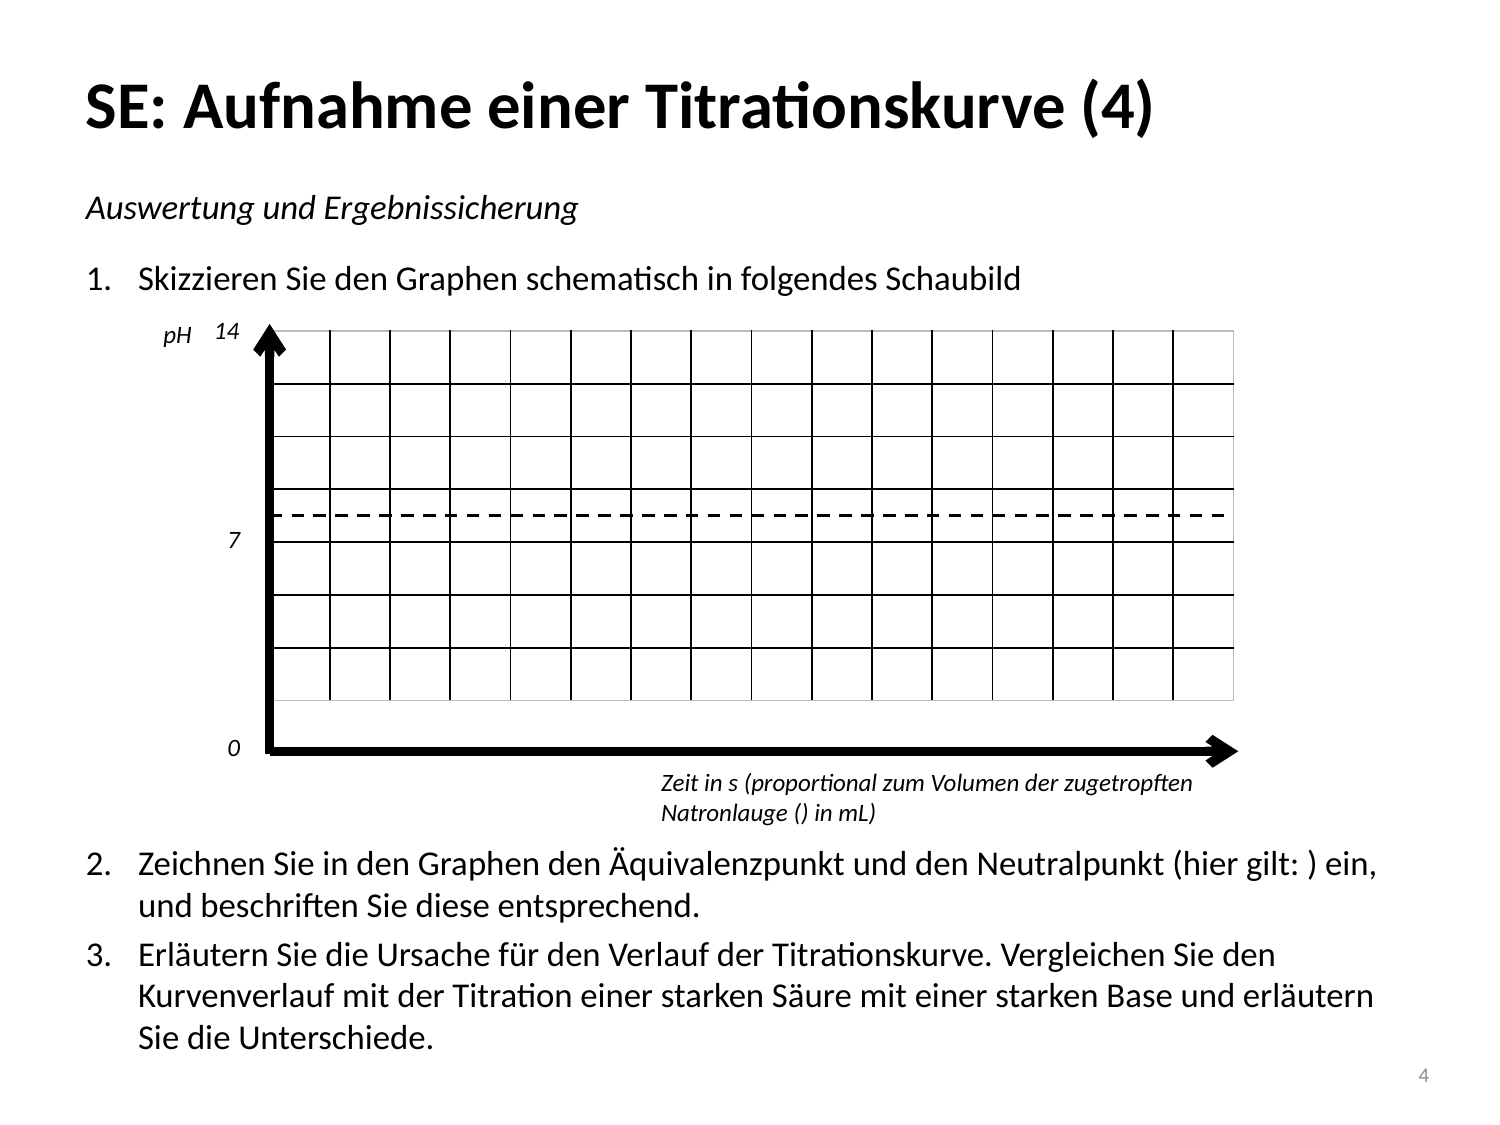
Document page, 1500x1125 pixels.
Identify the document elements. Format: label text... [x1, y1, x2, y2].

table_cell [1114, 385, 1172, 436]
table_cell [632, 649, 690, 700]
table_cell [1174, 385, 1233, 436]
table_cell [1114, 596, 1172, 647]
table_cell [933, 437, 992, 488]
table_cell [873, 596, 931, 647]
table_cell [451, 550, 510, 594]
table_cell [993, 596, 1052, 647]
table_cell [813, 550, 871, 594]
table_header [451, 332, 510, 383]
table_cell [511, 649, 570, 700]
table_header [1174, 332, 1233, 383]
table_header [873, 332, 931, 383]
table_cell [451, 490, 510, 540]
table_cell [331, 596, 389, 647]
table_cell [451, 596, 510, 647]
table_header [511, 332, 570, 383]
table_cell [572, 385, 630, 436]
text_box 7 [212, 516, 256, 562]
table_cell [511, 596, 570, 647]
table_cell [813, 596, 871, 647]
table_cell [873, 649, 931, 700]
table_cell [391, 649, 449, 700]
table_cell [572, 596, 630, 647]
table_header [391, 332, 449, 383]
table_cell [1174, 649, 1233, 700]
table_cell [632, 385, 690, 436]
table_cell [752, 550, 811, 594]
table_cell [1054, 490, 1112, 540]
table_cell [993, 385, 1052, 436]
table_header [331, 332, 389, 383]
table_cell [692, 490, 751, 540]
table_header [632, 332, 690, 383]
table_cell [632, 550, 690, 594]
table_header [275, 332, 329, 383]
table_cell [752, 596, 811, 647]
table_cell [752, 649, 811, 700]
text_box 0 [212, 724, 256, 770]
table_cell [1054, 649, 1112, 700]
table_cell [692, 649, 751, 700]
table_cell [752, 490, 811, 540]
table_cell [632, 490, 690, 540]
table_cell [813, 385, 871, 436]
table_cell [752, 385, 811, 436]
text_box pH [148, 311, 207, 356]
table_cell [391, 385, 449, 436]
table_cell [275, 385, 329, 436]
table_cell [873, 550, 931, 594]
title SE: Aufnahme einer Titrationskurve (4) [70, 70, 1430, 160]
table_cell [391, 437, 449, 488]
table_cell [692, 596, 751, 647]
table_cell [1174, 596, 1233, 647]
table_cell [451, 385, 510, 436]
table_cell [632, 596, 690, 647]
table_cell [1174, 437, 1233, 488]
table_cell [993, 649, 1052, 700]
table_cell [572, 550, 630, 594]
table_cell [813, 490, 871, 540]
table_header [993, 332, 1052, 383]
table_cell [572, 490, 630, 540]
table_cell [331, 437, 389, 488]
table_cell [511, 550, 570, 594]
table_cell [692, 437, 751, 488]
table_header [813, 332, 871, 383]
table_cell [275, 649, 329, 700]
table_cell [1174, 548, 1233, 594]
table_cell [331, 385, 389, 436]
table_cell [692, 550, 751, 594]
text_box 14 [199, 307, 255, 352]
table_cell [933, 649, 992, 700]
table_cell [275, 437, 329, 488]
table_cell [692, 385, 751, 436]
table_cell [933, 490, 992, 540]
table_cell [331, 550, 389, 594]
table_header [933, 332, 992, 383]
table_cell [933, 550, 992, 594]
table_header [572, 332, 630, 383]
table_cell [511, 385, 570, 436]
table_cell [813, 649, 871, 700]
table_cell [275, 550, 329, 594]
table_cell [752, 437, 811, 488]
slide_number 4 [1311, 1051, 1430, 1087]
table_header [1114, 332, 1172, 383]
table_cell [511, 437, 570, 488]
table_cell [391, 550, 449, 594]
table_cell [572, 649, 630, 700]
table_cell [933, 385, 992, 436]
table_cell [993, 550, 1052, 594]
table_header [1054, 332, 1112, 383]
table_header [692, 332, 751, 383]
table_cell [1114, 649, 1172, 700]
table_cell [993, 437, 1052, 488]
table_cell [993, 490, 1052, 540]
table_cell [873, 385, 931, 436]
table_cell [1054, 437, 1112, 488]
table_cell [813, 437, 871, 488]
table_cell [873, 437, 931, 488]
table_cell [331, 649, 389, 700]
table_cell [933, 596, 992, 647]
table_cell [1114, 490, 1172, 540]
table_cell [632, 437, 690, 488]
table_cell [391, 596, 449, 647]
table_cell [1114, 550, 1172, 594]
table_header [752, 332, 811, 383]
table_cell [873, 490, 931, 540]
table_cell [451, 649, 510, 700]
table_cell [391, 490, 449, 540]
table_cell [1114, 437, 1172, 488]
table_cell [572, 437, 630, 488]
table_cell [331, 490, 389, 540]
table_cell [1174, 490, 1233, 540]
table_cell [451, 437, 510, 488]
table_cell [1054, 385, 1112, 436]
table_cell [275, 596, 329, 647]
table_cell [1054, 596, 1112, 647]
table_cell [275, 490, 329, 540]
table_cell [511, 490, 570, 540]
table_cell [1054, 550, 1112, 594]
